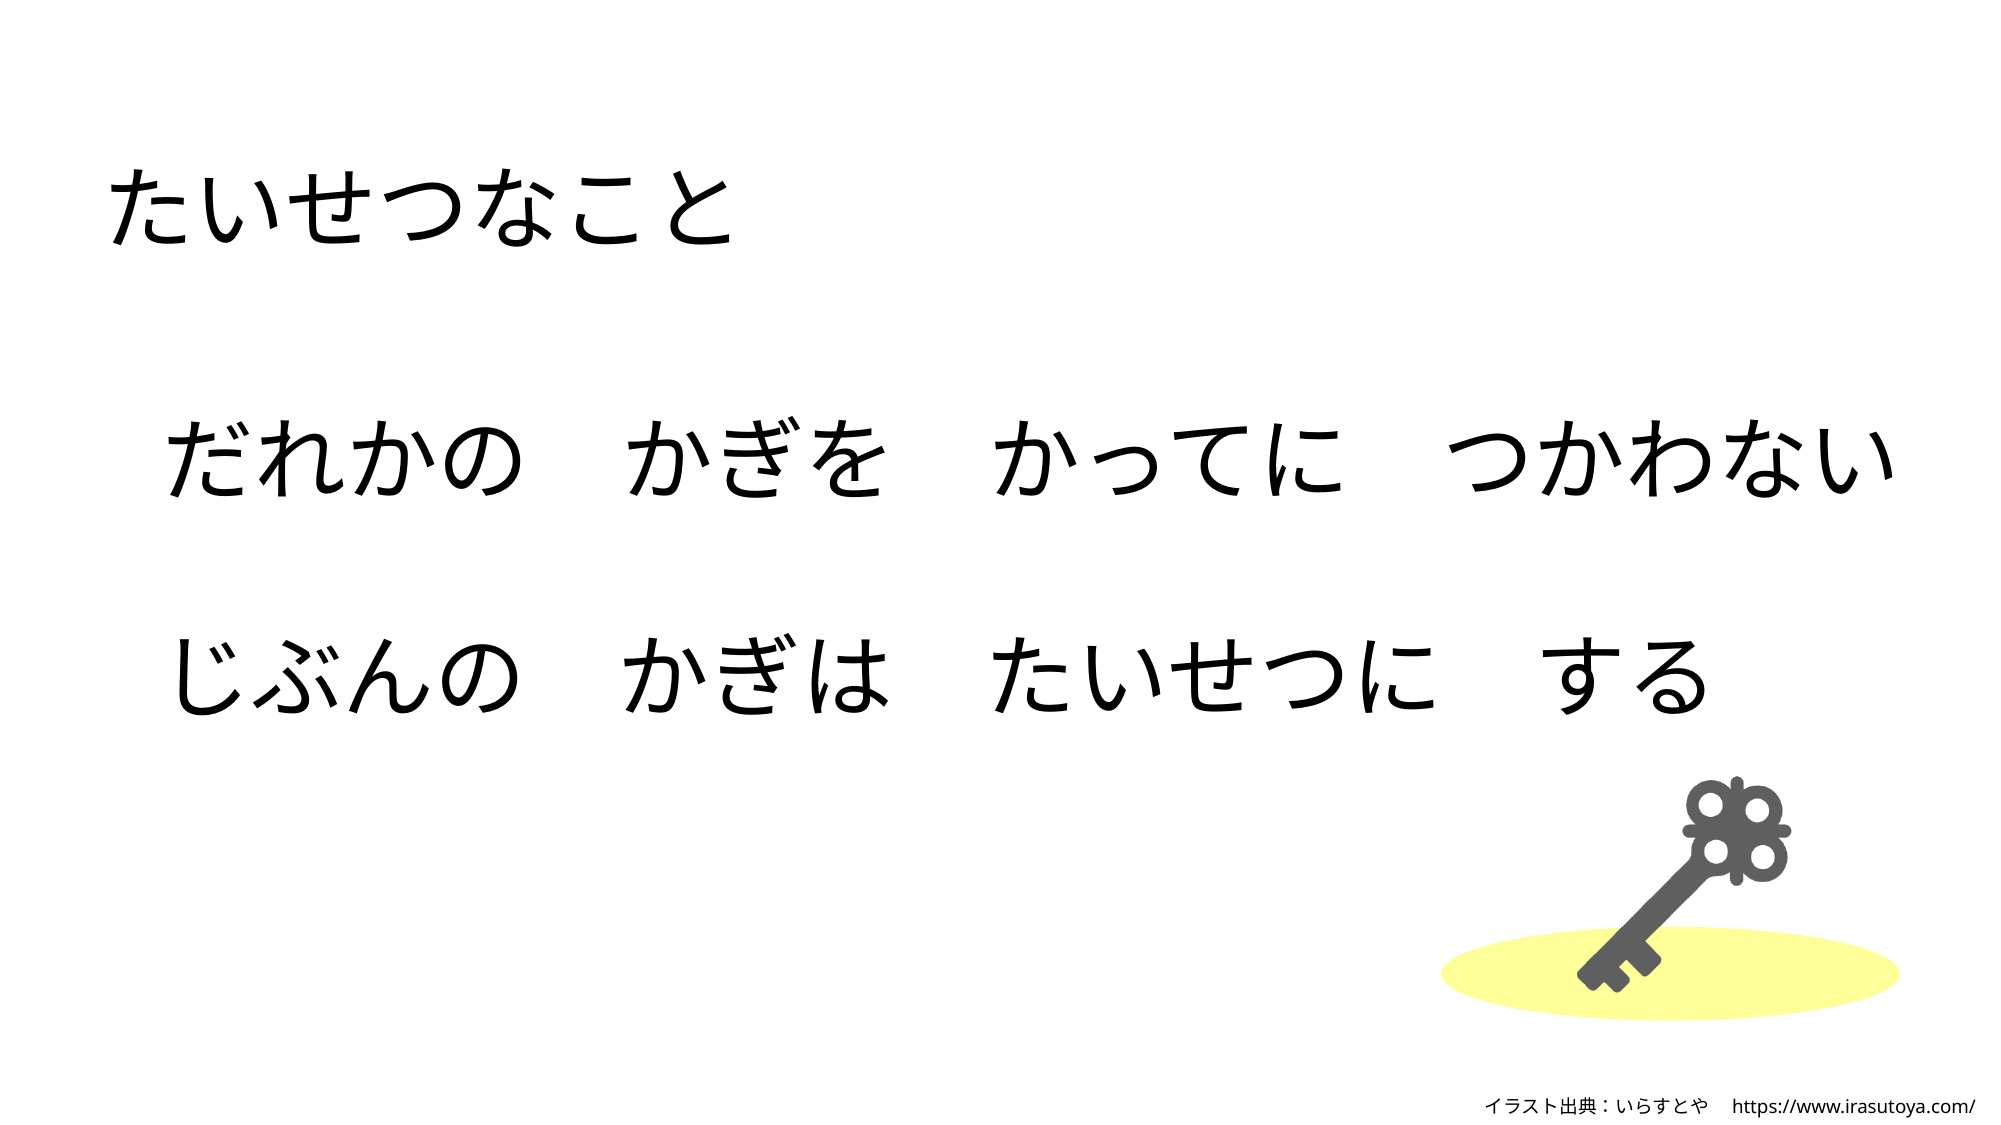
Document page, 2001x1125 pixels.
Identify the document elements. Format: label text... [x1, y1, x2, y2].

text_box イラスト出典：いらすとや https://www.irasutoya.com/ [1469, 1087, 2000, 1125]
text_box じぶんの かぎは たいせつに する [144, 611, 1900, 737]
text_box たいせつなこと [87, 142, 790, 268]
picture [1558, 758, 1812, 1012]
text_box [1439, 931, 1902, 1023]
text_box だれかの かぎを かってに つかわない [148, 394, 1943, 520]
